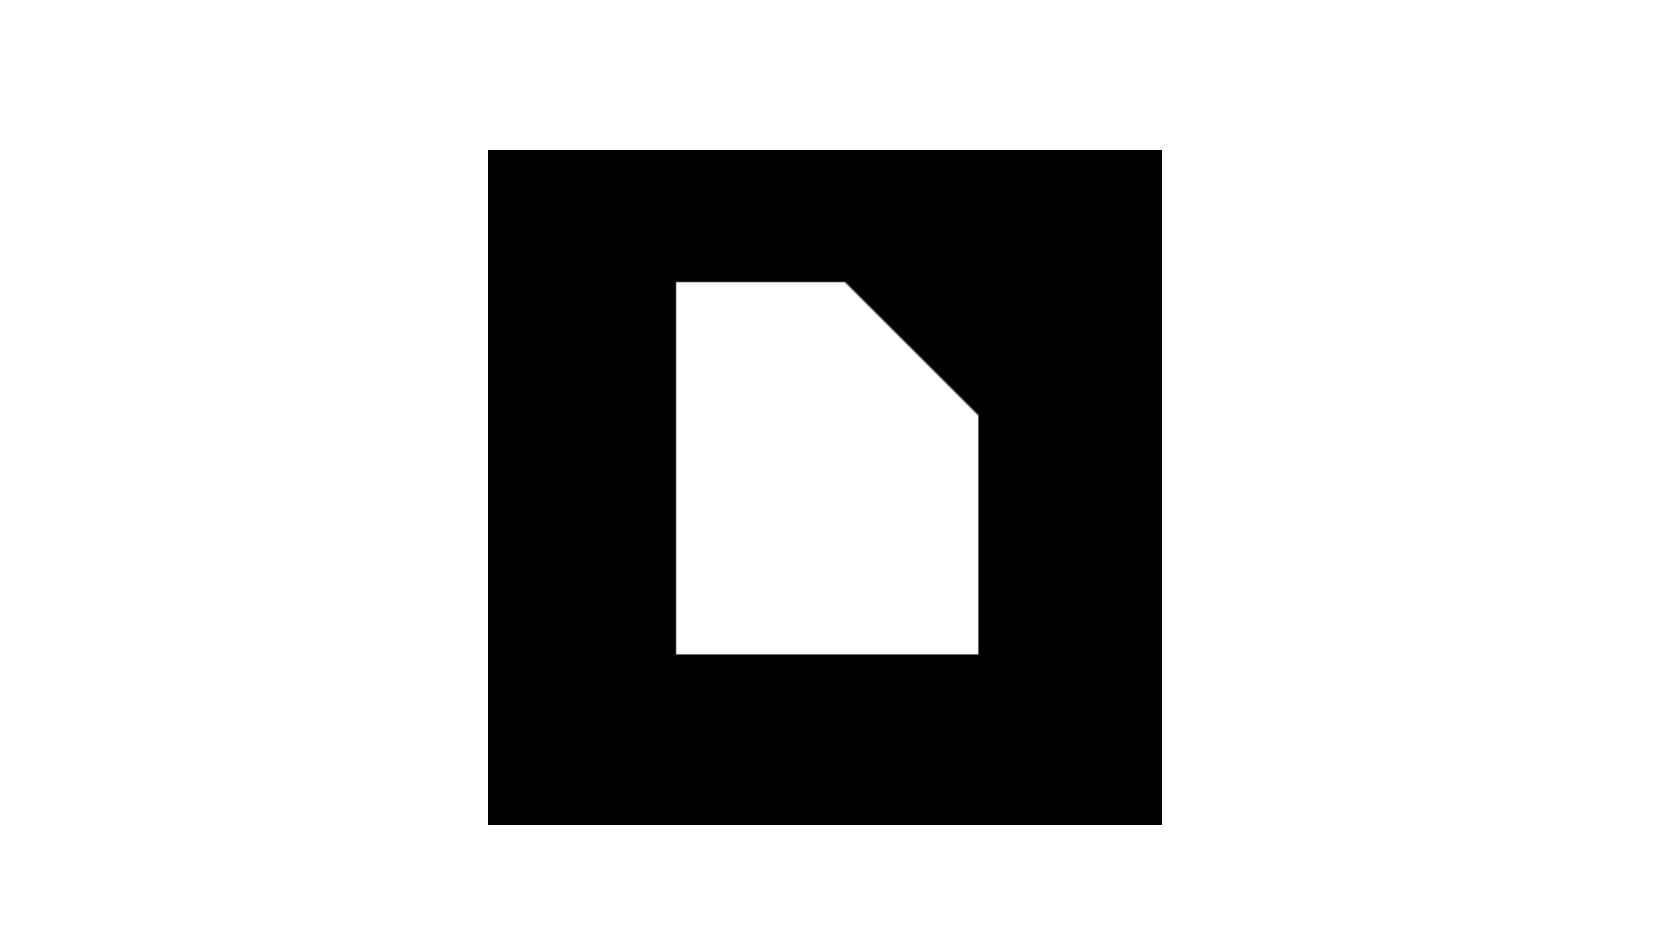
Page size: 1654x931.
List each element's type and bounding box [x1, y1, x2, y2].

picture [487, 149, 1163, 825]
